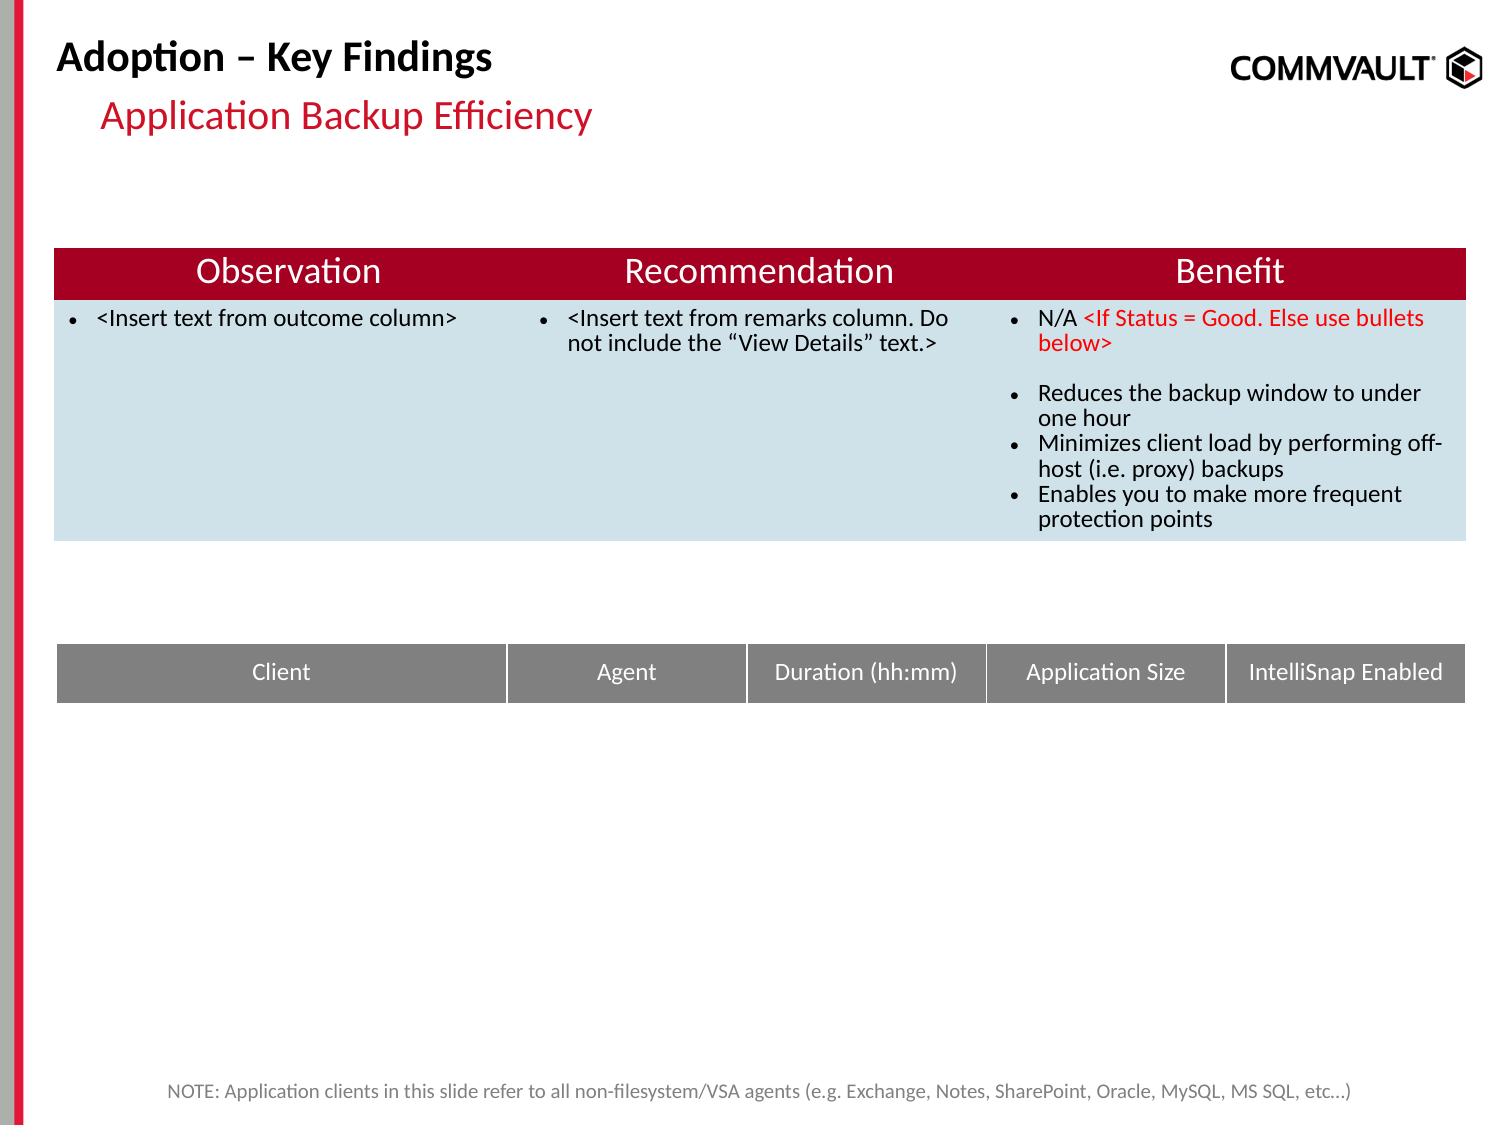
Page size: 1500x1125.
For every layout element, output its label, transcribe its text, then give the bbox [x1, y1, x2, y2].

title Adoption – Key Findings [41, 30, 1232, 90]
list Application Backup Efficiency [85, 89, 1232, 150]
text_box NOTE: Application clients in this slide refer to all non-filesystem/VSA agents (e.g. Exchange, Notes, SharePoint, Oracle, MySQL, MS SQL, etc…) [53, 1070, 1466, 1110]
table_header IntelliSnap Enabled [1227, 644, 1465, 703]
table_header Agent [508, 644, 746, 703]
table_cell N/A <If Status = Good. Else use bullets below> Reduces the backup window to under one hour Minimizes client load by performing off-host (i.e. proxy) backups Enables you to make more frequent protection points [995, 300, 1466, 541]
table_cell <Insert text from remarks column. Do not include the “View Details” text.> [524, 300, 995, 541]
table_cell <Insert text from outcome column> [54, 300, 524, 541]
table_header Application Size [987, 644, 1225, 703]
table_header Observation [54, 248, 524, 300]
table_header Client [57, 644, 506, 703]
picture [1232, 46, 1483, 89]
table_header Recommendation [524, 248, 995, 300]
table_header Duration (hh:mm) [748, 644, 986, 703]
table_header Benefit [995, 248, 1466, 300]
